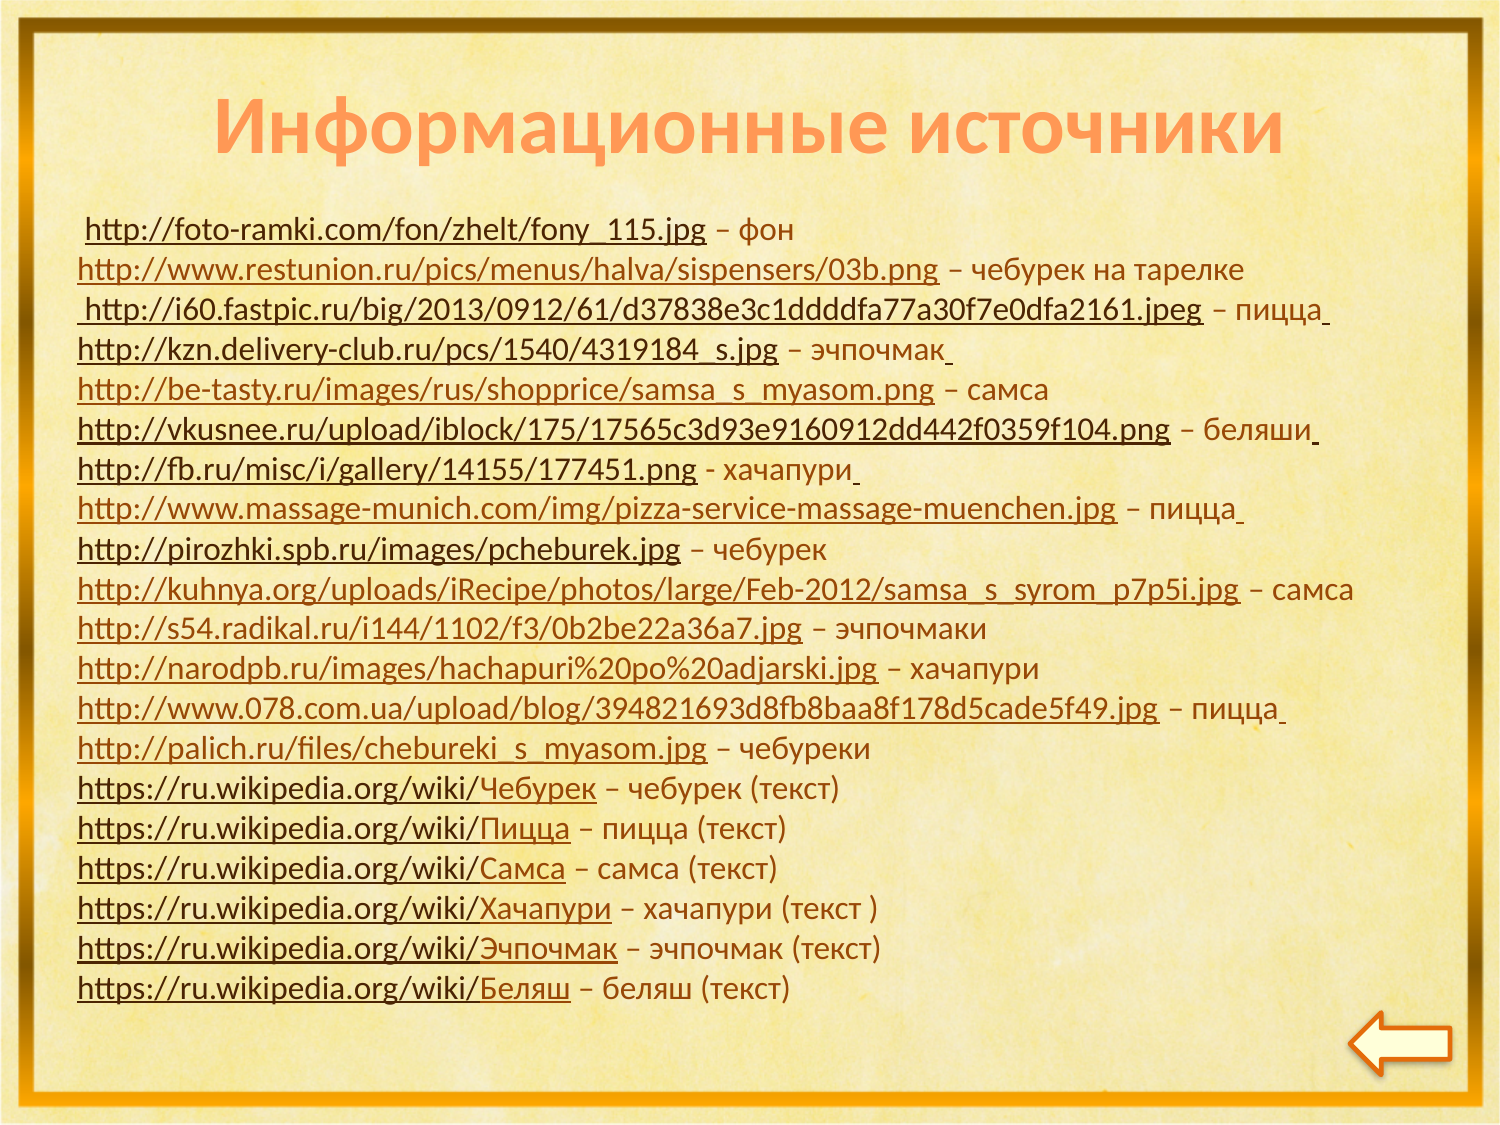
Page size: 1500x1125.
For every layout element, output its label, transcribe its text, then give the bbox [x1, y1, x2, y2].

picture [0, 0, 1500, 1125]
text_box Информационные источники [62, 62, 1438, 178]
text_box [1349, 1011, 1451, 1076]
text_box http://foto-ramki.com/fon/zhelt/fony_115.jpg – фон http://www.restunion.ru/pics/menus/halva/sispensers/03b.png – чебурек на тарелке http://i60.fastpic.ru/big/2013/0912/61/d37838e3c1ddddfa77a30f7e0dfa2161.jpeg – пицца http://kzn.delivery-club.ru/pcs/1540/4319184_s.jpg – эчпочмак http://be-tasty.ru/images/rus/shopprice/samsa_s_myasom.png – самса http://vkusnee.ru/upload/iblock/175/17565c3d93e9160912dd442f0359f104.png – беляши http://fb.ru/misc/i/gallery/14155/177451.png - хачапури http://www.massage-munich.com/img/pizza-service-massage-muenchen.jpg – пицца http://pirozhki.spb.ru/images/pcheburek.jpg – чебурек http://kuhnya.org/uploads/iRecipe/photos/large/Feb-2012/samsa_s_syrom_p7p5i.jpg – самса http://s54.radikal.ru/i144/1102/f3/0b2be22a36a7.jpg – эчпочмаки http://narodpb.ru/images/hachapuri%20po%20adjarski.jpg – хачапури http://www.078.com.ua/upload/blog/394821693d8fb8baa8f178d5cade5f49.jpg – пицца http://palich.ru/files/chebureki_s_myasom.jpg – чебуреки https://ru.wikipedia.org/wiki/Чебурек – чебурек (текст) https://ru.wikipedia.org/wiki/Пицца – пицца (текст) https://ru.wikipedia.org/wiki/Самса – самса (текст) https://ru.wikipedia.org/wiki/Хачапури – хачапури (текст ) https://ru.wikipedia.org/wiki/Эчпочмак – эчпочмак (текст) https://ru.wikipedia.org/wiki/Беляш – беляш (текст) [62, 199, 1425, 1014]
